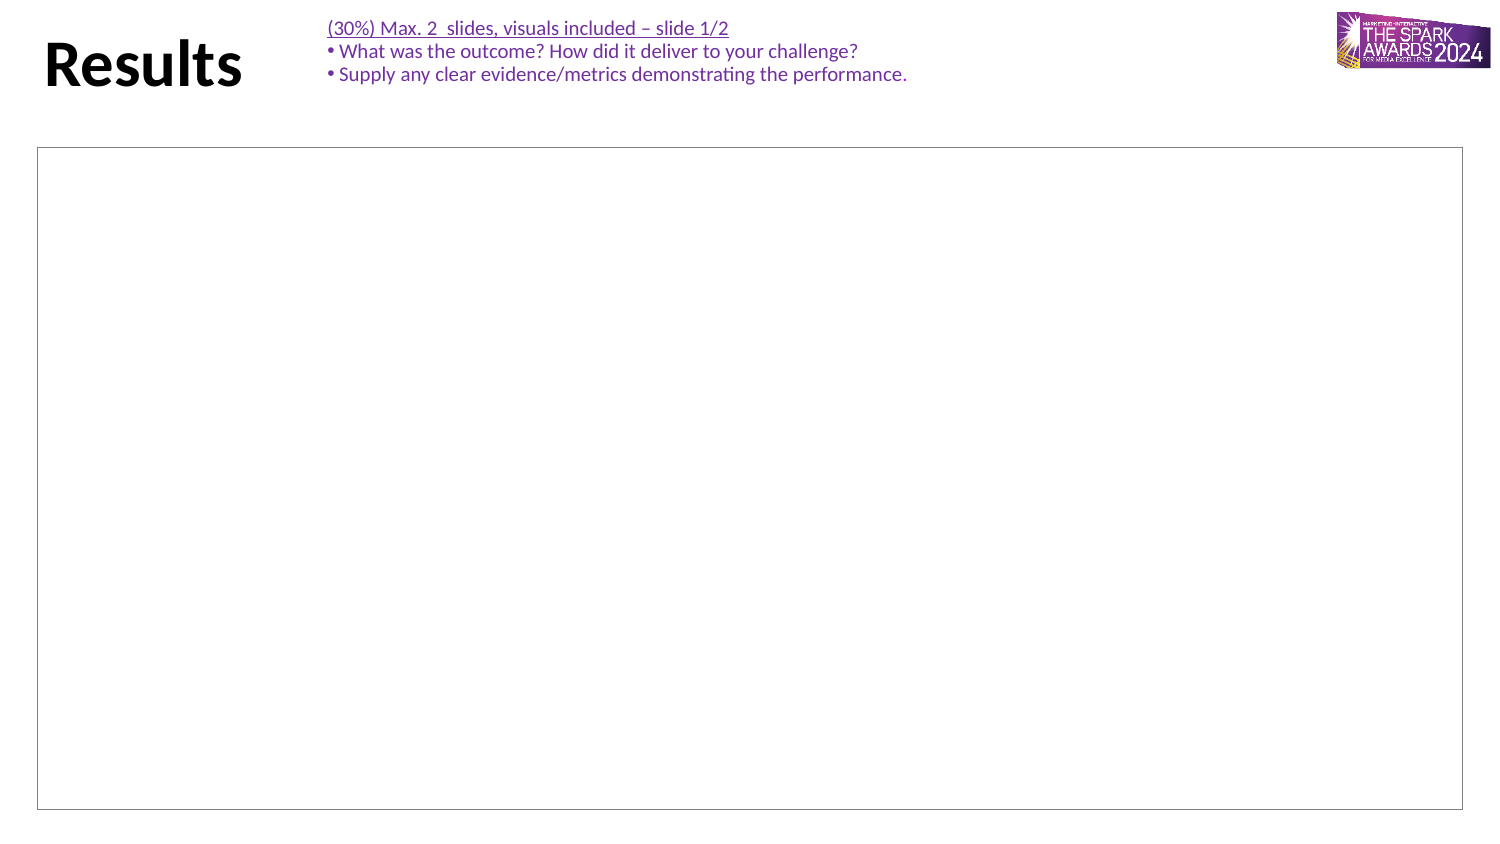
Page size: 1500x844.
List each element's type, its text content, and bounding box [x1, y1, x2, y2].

text_box (30%) Max. 2 slides, visuals included – slide 1/2 What was the outcome? How did it deliver to your challenge? Supply any clear evidence/metrics demonstrating the performance. [312, 9, 1225, 93]
text_box Results [29, 15, 1270, 103]
picture [1327, 5, 1500, 75]
table_header [38, 148, 1462, 809]
